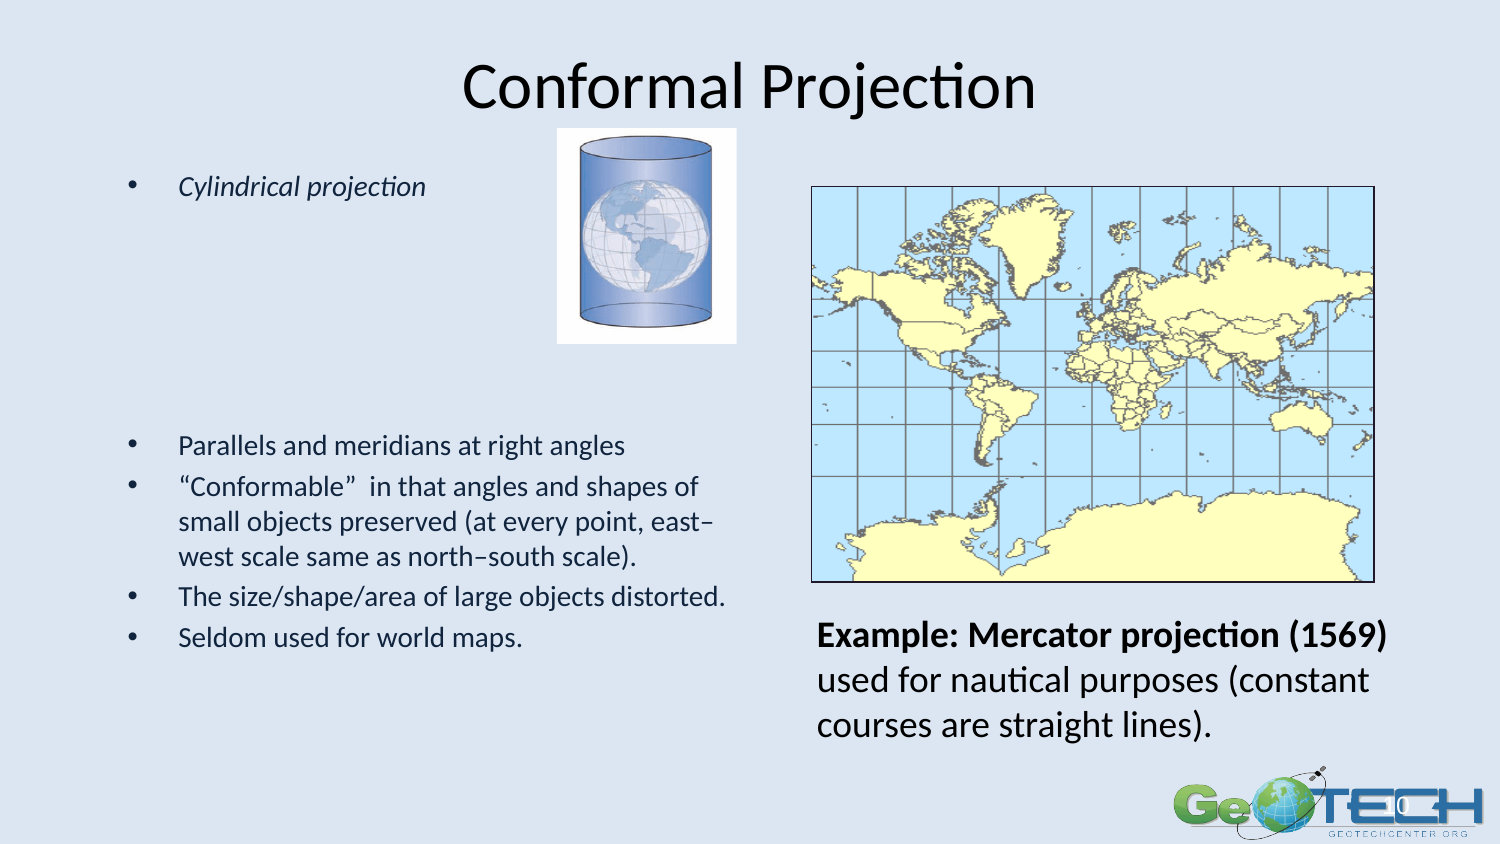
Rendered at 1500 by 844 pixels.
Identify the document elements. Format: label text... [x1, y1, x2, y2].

picture [556, 128, 737, 344]
title Conformal Projection [75, 11, 1425, 153]
text_box Example: Mercator projection (1569) used for nautical purposes (constant courses are straight lines). [725, 601, 1458, 753]
text_box 10 [1074, 782, 1425, 827]
picture [1162, 762, 1497, 844]
list Cylindrical projection Parallels and meridians at right angles “Conformable” in that angles and shapes of small objects preserved (at every point, east–west scale same as north–south scale). The size/shape/area of large objects distorted. Seldom used for world maps. [112, 159, 750, 697]
picture [812, 187, 1374, 582]
